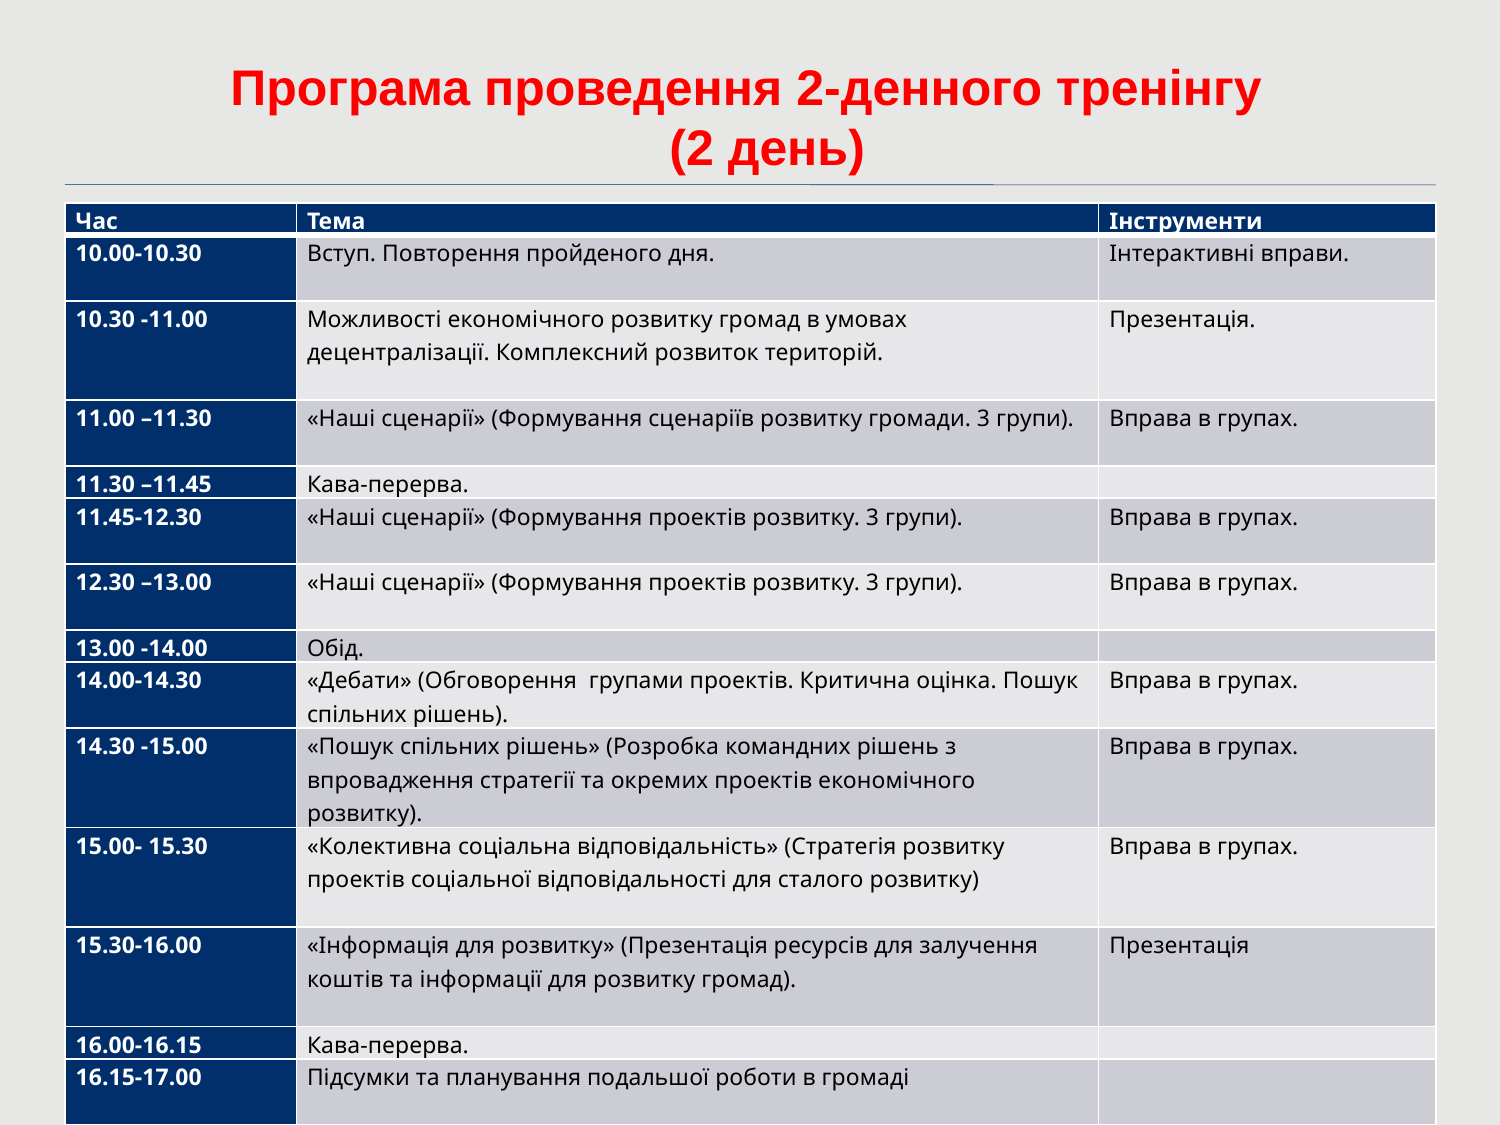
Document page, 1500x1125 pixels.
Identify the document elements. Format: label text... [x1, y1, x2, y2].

table_cell Презентація [1099, 928, 1435, 1026]
table_cell [1099, 467, 1435, 497]
table_cell Вправа в групах. [1099, 499, 1435, 563]
table_cell Вправа в групах. [1099, 565, 1435, 629]
table_cell Вправа в групах. [1099, 828, 1435, 926]
table_header Час [66, 204, 296, 232]
table_cell «Інформація для розвитку» (Презентація ресурсів для залучення коштів та інформації для розвитку громад). [297, 928, 1098, 1026]
table_cell Підсумки та планування подальшої роботи в громаді [297, 1060, 1098, 1124]
table_cell 10.00-10.30 [66, 238, 296, 300]
table_cell Вправа в групах. [1099, 729, 1435, 827]
table_cell Вправа в групах. [1099, 663, 1435, 727]
table_cell Презентація. [1099, 302, 1435, 399]
table_cell «Дебати» (Обговорення групами проектів. Критична оцінка. Пошук спільних рішень). [297, 663, 1098, 727]
table_cell 11.45-12.30 [66, 499, 296, 563]
table_cell Кава-перерва. [297, 1027, 1098, 1058]
table_cell 11.30 –11.45 [66, 467, 296, 497]
table_cell 11.00 –11.30 [66, 401, 296, 465]
table_cell «Колективна соціальна відповідальність» (Стратегія розвитку проектів соціальної відповідальності для сталого розвитку) [297, 828, 1098, 926]
table_cell Кава-перерва. [297, 467, 1098, 497]
table_cell 16.00-16.15 [66, 1027, 296, 1058]
table_cell Можливості економічного розвитку громад в умовах децентралізації. Комплексний розвиток територій. [297, 302, 1098, 399]
table_cell Обід. [297, 631, 1098, 661]
table_cell «Наші сценарії» (Формування проектів розвитку. 3 групи). [297, 499, 1098, 563]
table_cell 14.00-14.30 [66, 663, 296, 727]
table_cell Вправа в групах. [1099, 401, 1435, 465]
text_box Програма проведення 2-денного тренінгу (2 день) [197, 48, 1337, 183]
table_header Тема [297, 204, 1098, 232]
table_cell 14.30 -15.00 [66, 729, 296, 827]
table_header Інструменти [1099, 204, 1435, 232]
table_cell Інтерактивні вправи. [1099, 238, 1435, 300]
table_cell [1099, 1027, 1435, 1058]
table_cell «Пошук спільних рішень» (Розробка командних рішень з впровадження стратегії та окремих проектів економічного розвитку). [297, 729, 1098, 827]
table_cell «Наші сценарії» (Формування проектів розвитку. 3 групи). [297, 565, 1098, 629]
table_cell «Наші сценарії» (Формування сценаріїв розвитку громади. 3 групи). [297, 401, 1098, 465]
table_cell [1099, 1060, 1435, 1124]
table_cell 16.15-17.00 [66, 1060, 296, 1124]
table_cell Вступ. Повторення пройденого дня. [297, 238, 1098, 300]
table_cell [1099, 631, 1435, 661]
table_cell 13.00 -14.00 [66, 631, 296, 661]
table_cell 15.00- 15.30 [66, 828, 296, 926]
table_cell 12.30 –13.00 [66, 565, 296, 629]
table_cell 10.30 -11.00 [66, 302, 296, 399]
table_cell 15.30-16.00 [66, 928, 296, 1026]
